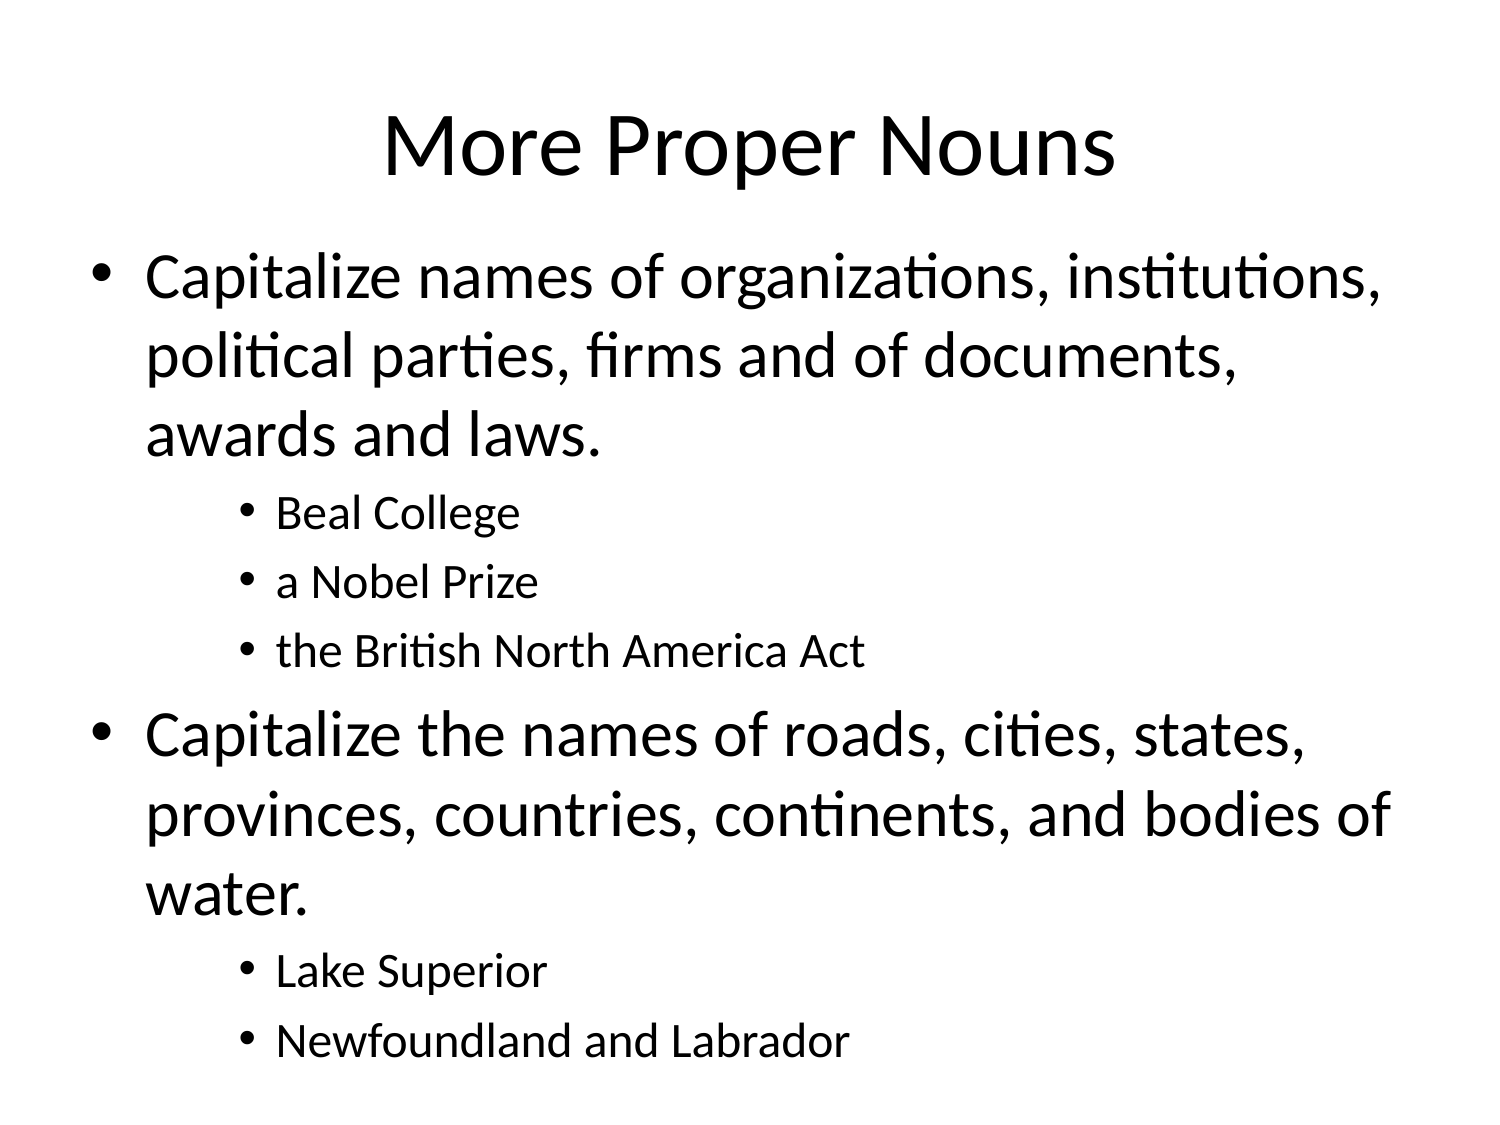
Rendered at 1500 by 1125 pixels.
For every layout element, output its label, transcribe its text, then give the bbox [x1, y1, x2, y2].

title More Proper Nouns [75, 45, 1425, 224]
list Capitalize names of organizations, institutions, political parties, firms and of documents, awards and laws. Beal College a Nobel Prize the British North America Act Capitalize the names of roads, cities, states, provinces, countries, continents, and bodies of water. Lake Superior Newfoundland and Labrador [75, 224, 1425, 1075]
